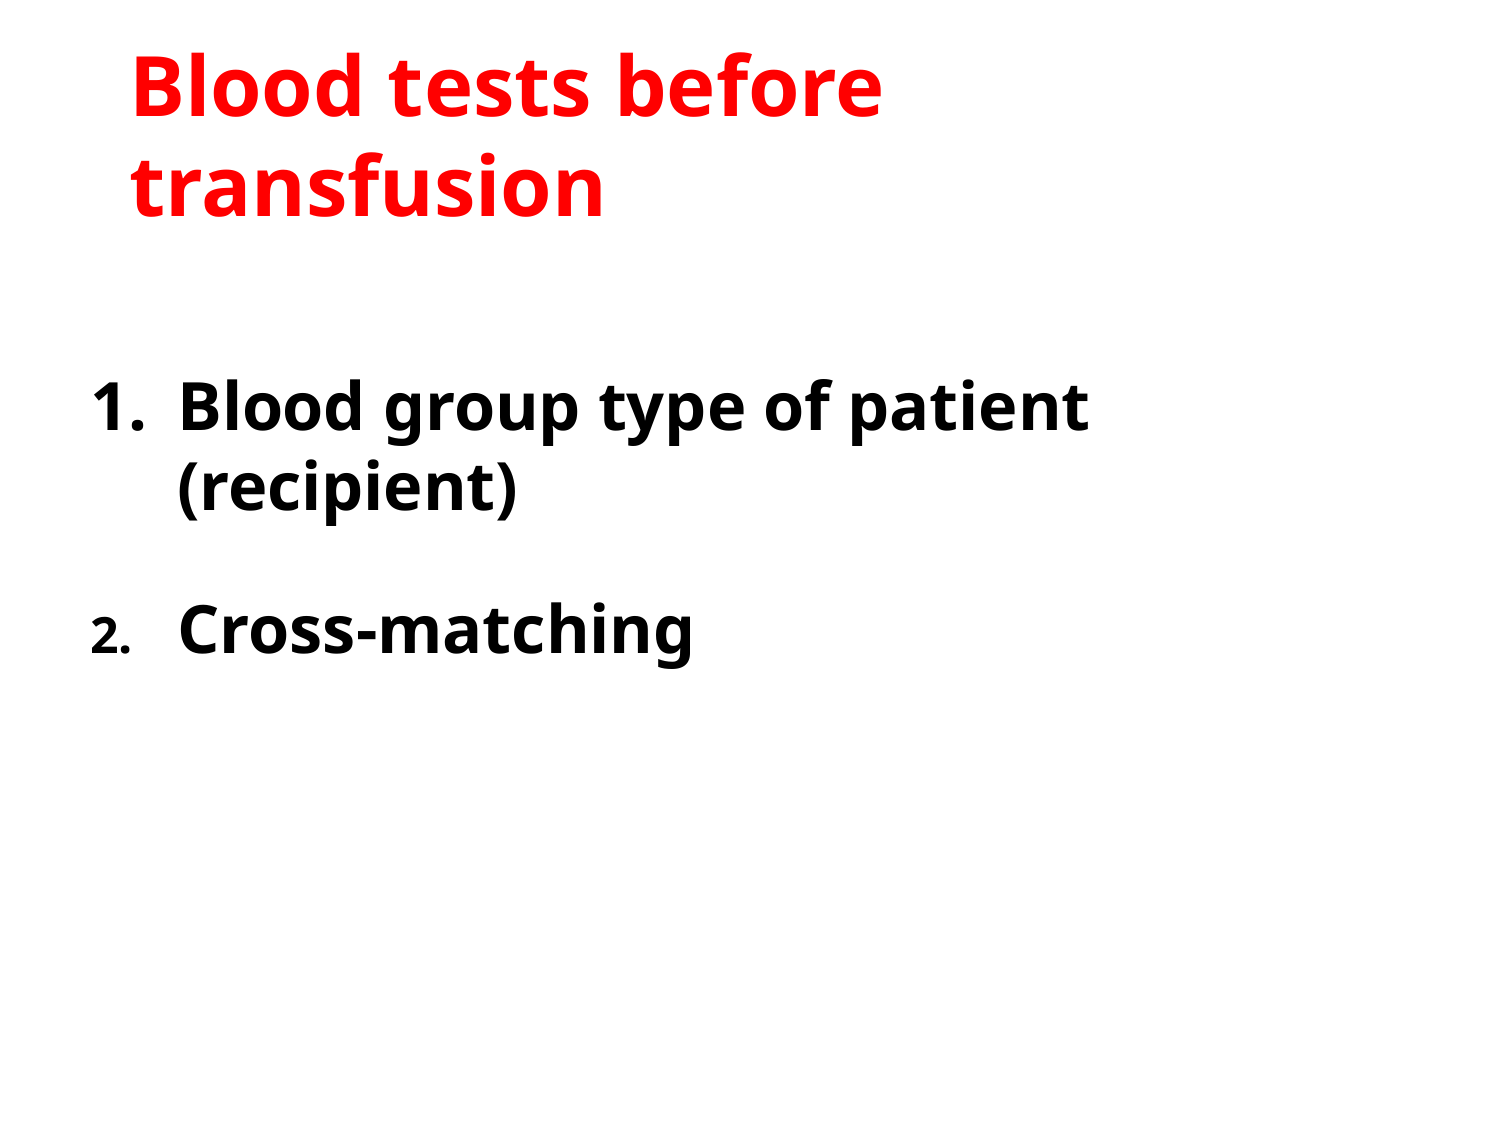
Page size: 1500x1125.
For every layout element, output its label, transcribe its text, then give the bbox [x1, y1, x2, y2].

title Blood tests before transfusion [119, 21, 1381, 234]
text_box Blood group type of patient (recipient) Cross-matching [87, 363, 1431, 667]
